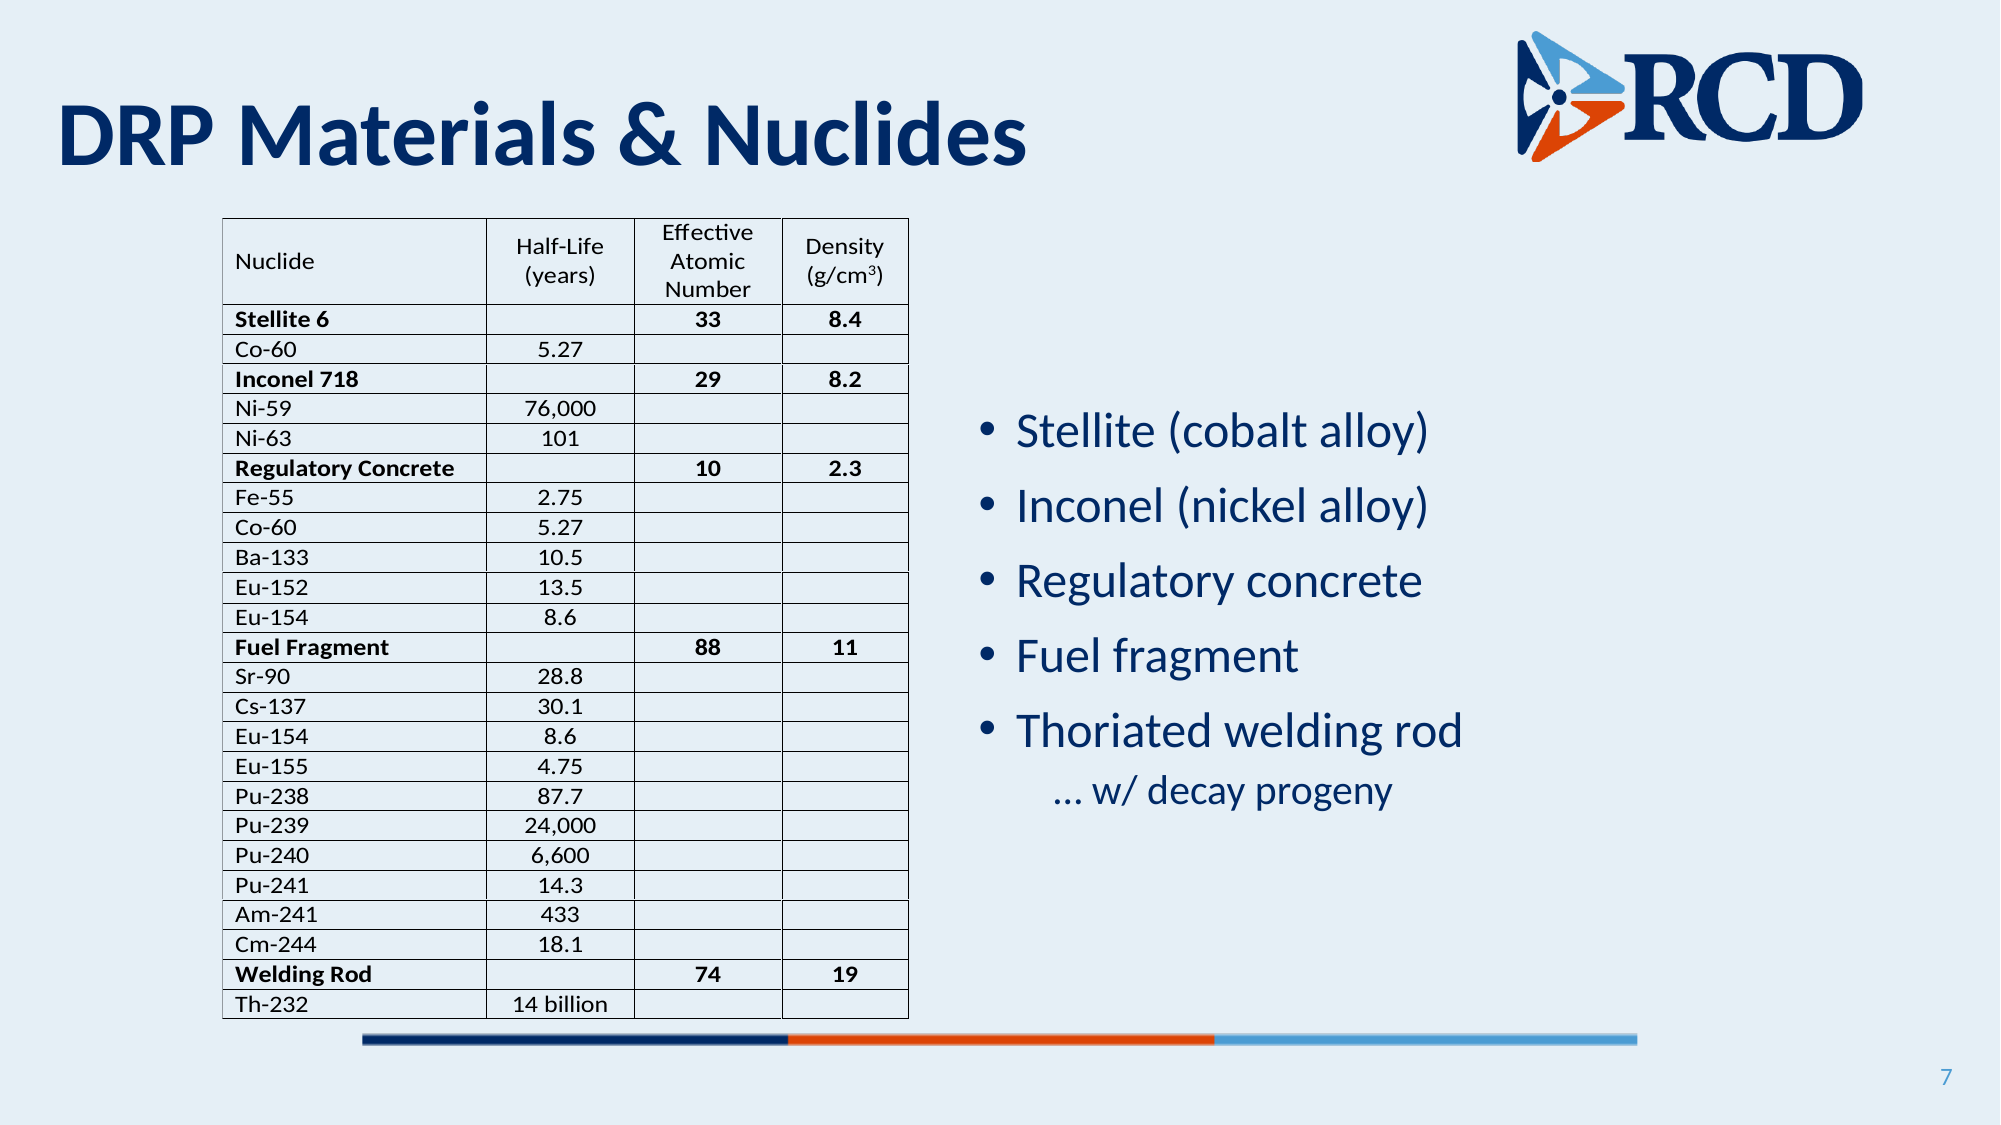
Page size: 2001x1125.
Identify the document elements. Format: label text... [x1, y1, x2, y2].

slide_number 7 [1517, 1045, 1968, 1106]
list Stellite (cobalt alloy) Inconel (nickel alloy) Regulatory concrete Fuel fragment Thoriated welding rod … w/ decay progeny [963, 397, 1715, 949]
picture [222, 217, 935, 1033]
title DRP Materials & Nuclides [42, 71, 1768, 201]
